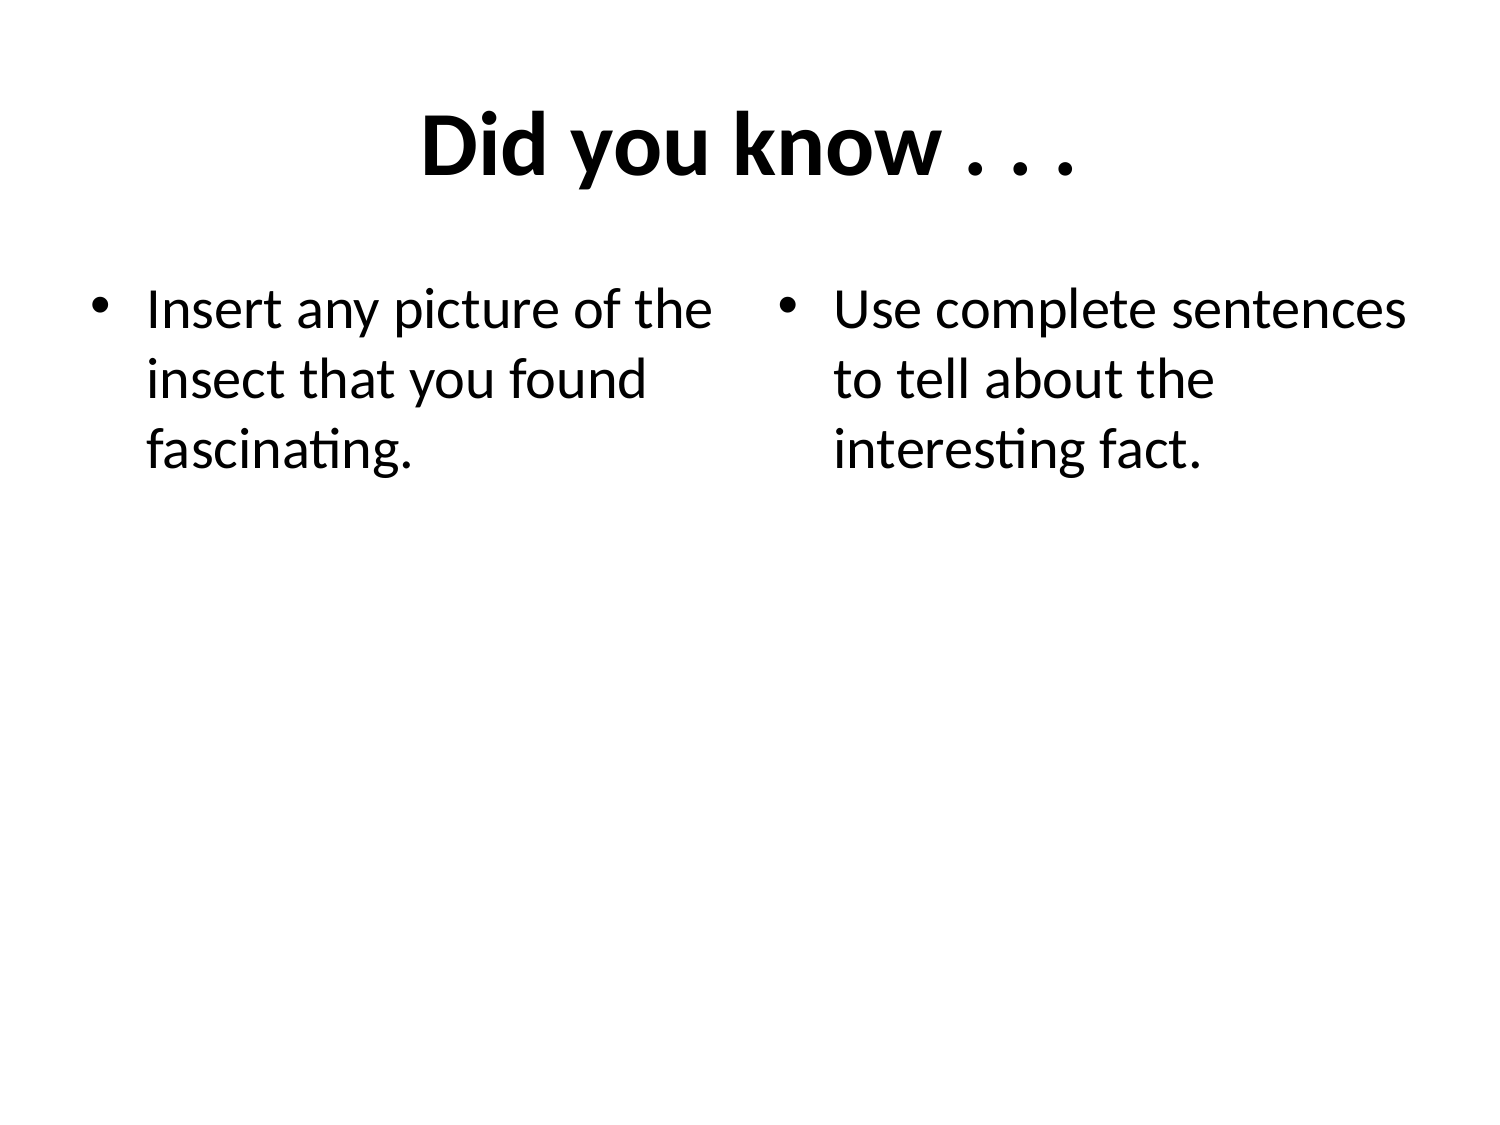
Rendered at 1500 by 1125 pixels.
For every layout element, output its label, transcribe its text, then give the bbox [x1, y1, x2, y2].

list Insert any picture of the insect that you found fascinating. [75, 262, 738, 1005]
title Did you know . . . [75, 45, 1425, 233]
list Use complete sentences to tell about the interesting fact. [762, 262, 1425, 1005]
